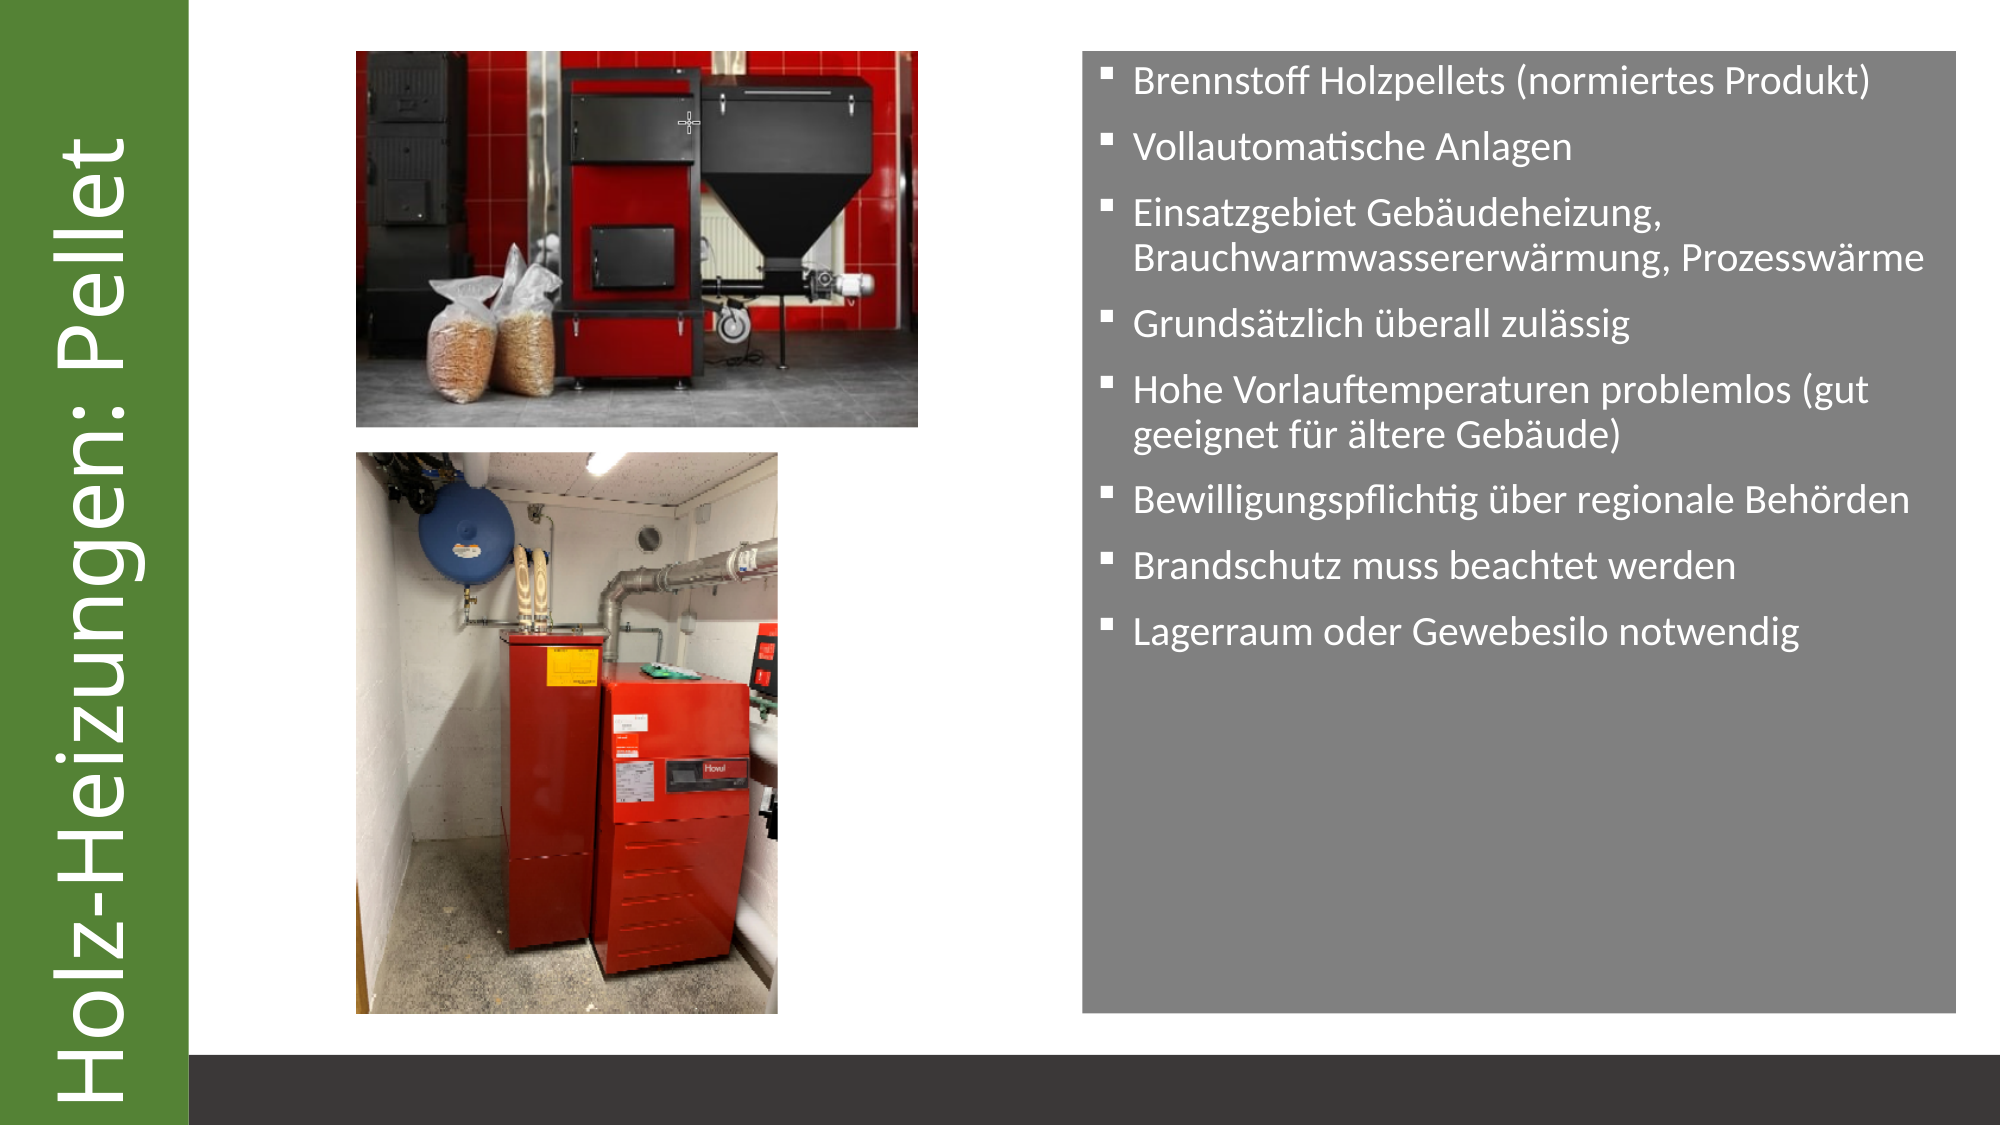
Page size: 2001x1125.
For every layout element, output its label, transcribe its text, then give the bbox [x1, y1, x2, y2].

list Brennstoff Holzpellets (normiertes Produkt) Vollautomatische Anlagen Einsatzgebiet Gebäudeheizung, Brauchwarmwassererwärmung, Prozesswärme Grundsätzlich überall zulässig Hohe Vorlauftemperaturen problemlos (gut geeignet für ältere Gebäude) Bewilligungspflichtig über regionale Behörden Brandschutz muss beachtet werden Lagerraum oder Gewebesilo notwendig [1082, 51, 1956, 1014]
picture [356, 51, 918, 1014]
title Holz-Heizungen: Pellet [0, 0, 189, 1125]
